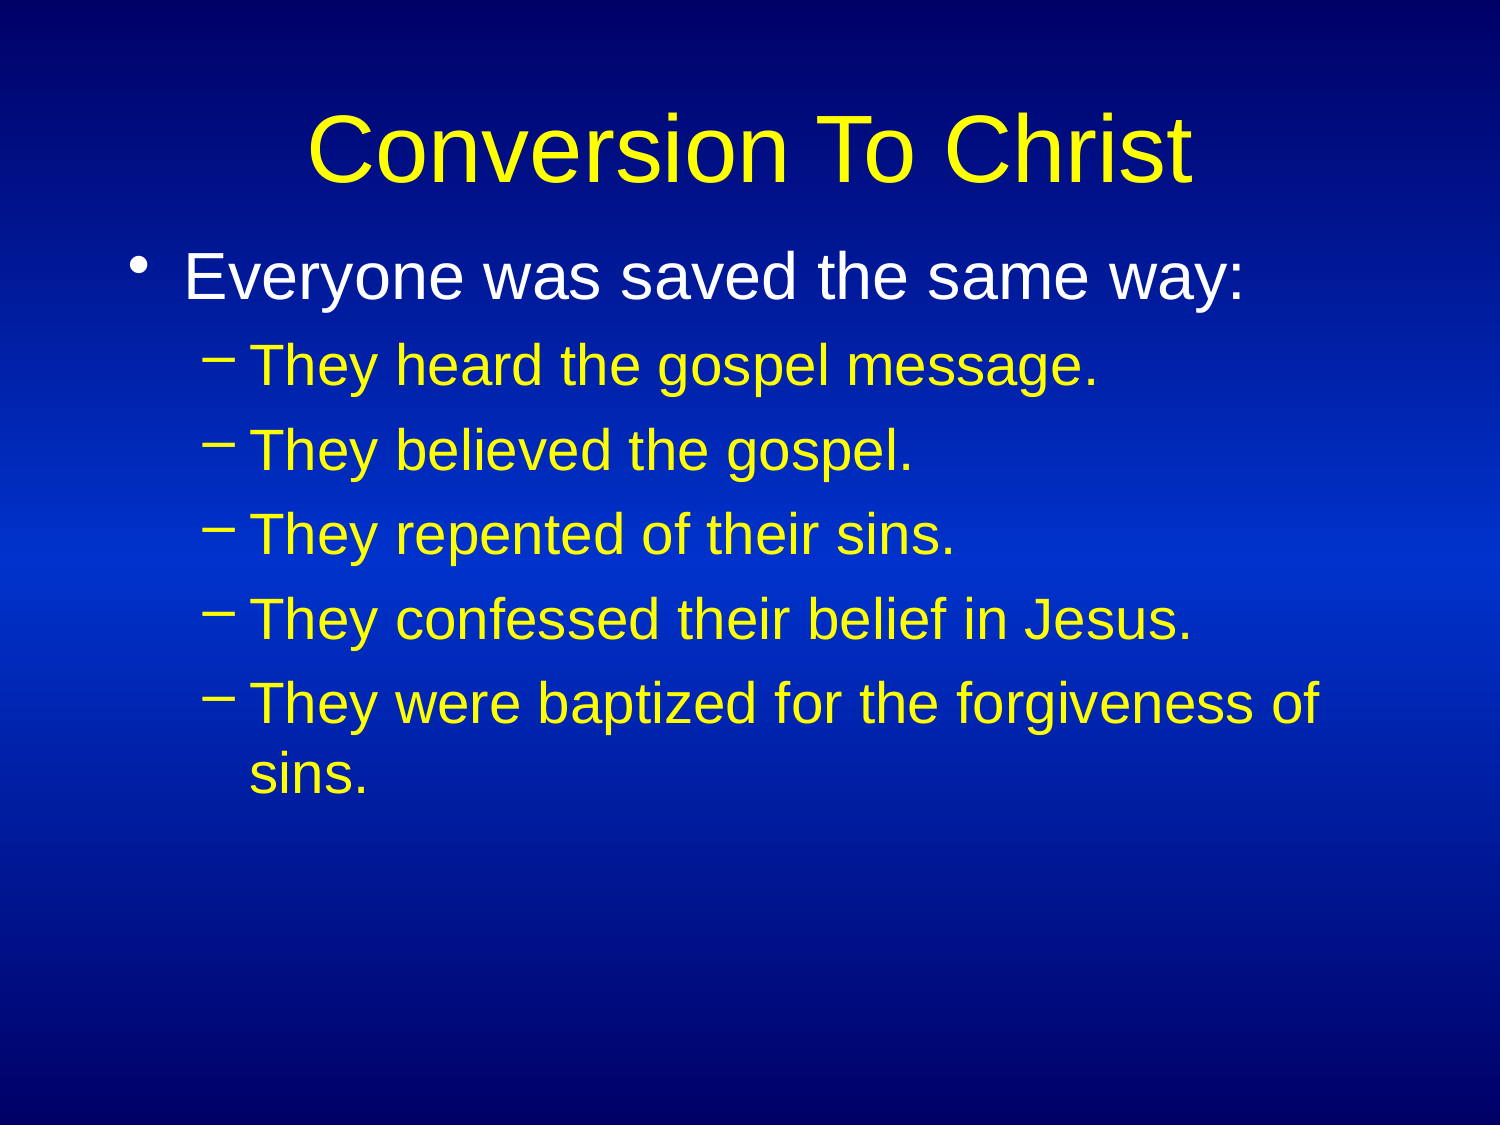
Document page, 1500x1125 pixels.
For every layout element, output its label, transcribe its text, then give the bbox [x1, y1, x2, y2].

list Everyone was saved the same way: They heard the gospel message. They believed the gospel. They repented of their sins. They confessed their belief in Jesus. They were baptized for the forgiveness of sins. [112, 224, 1463, 1088]
title Conversion To Christ [37, 50, 1463, 238]
